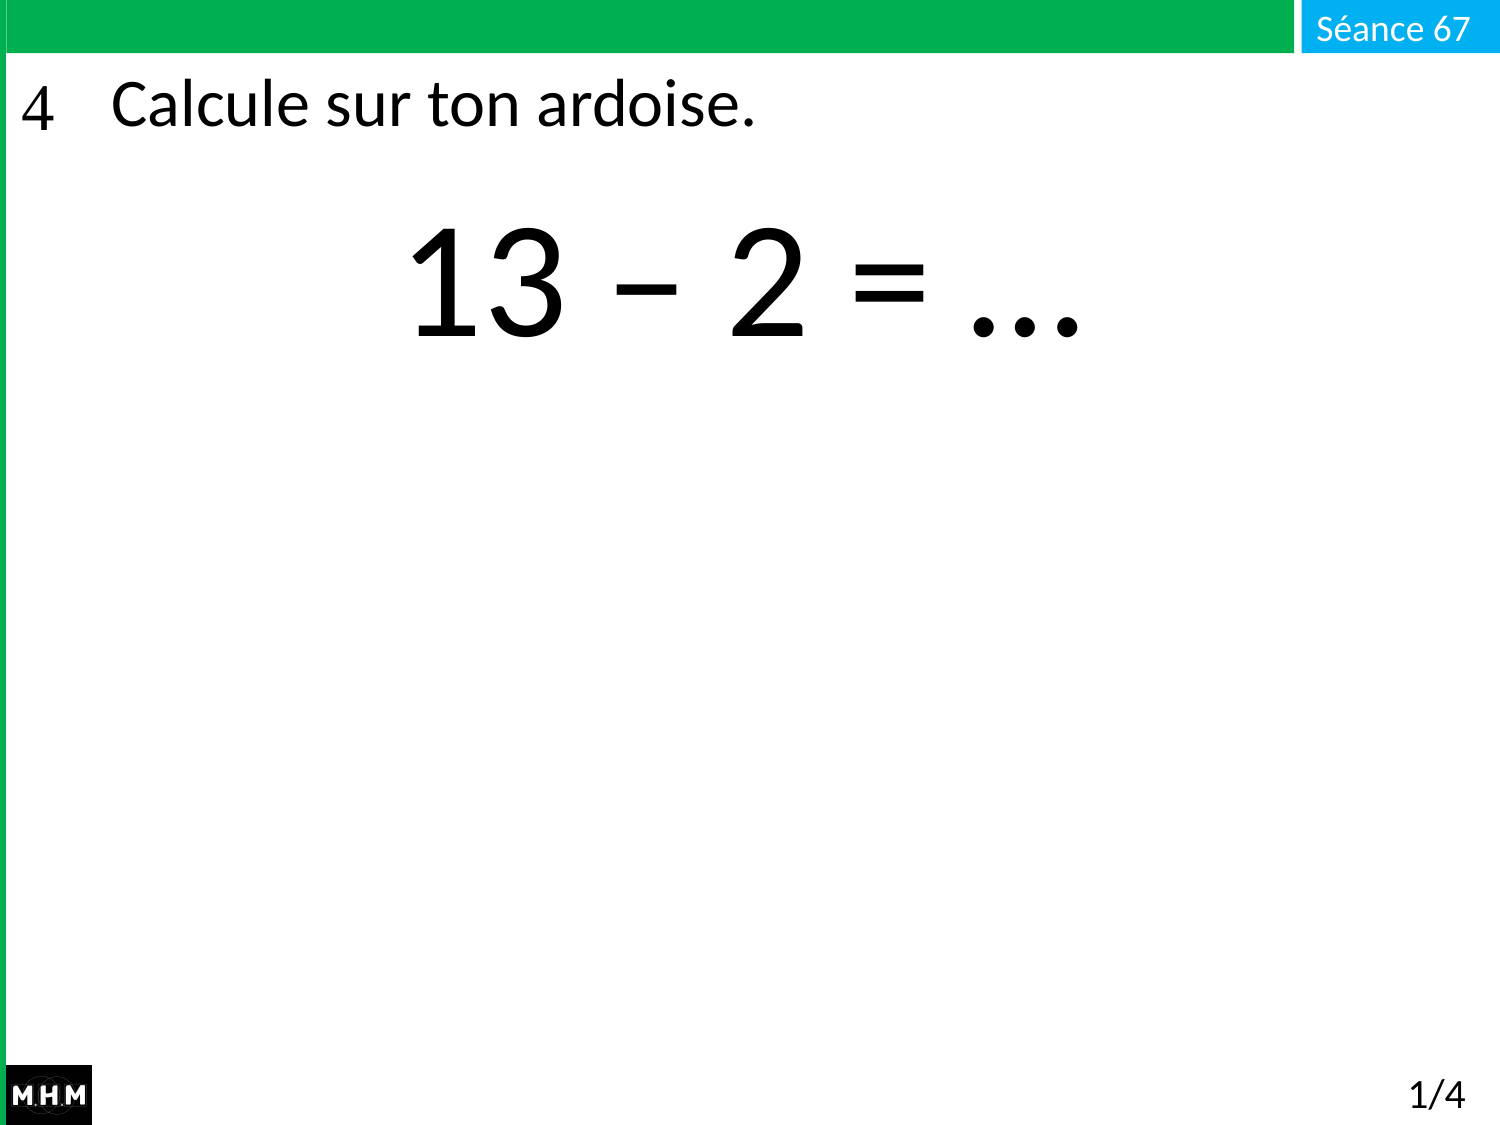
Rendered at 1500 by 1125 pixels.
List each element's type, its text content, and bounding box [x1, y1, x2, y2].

list 1/4 [1373, 1064, 1500, 1125]
text_box 13 – 2 = … [384, 162, 1142, 377]
picture [6, 1065, 92, 1125]
title Calcule sur ton ardoise. [96, 60, 1391, 150]
